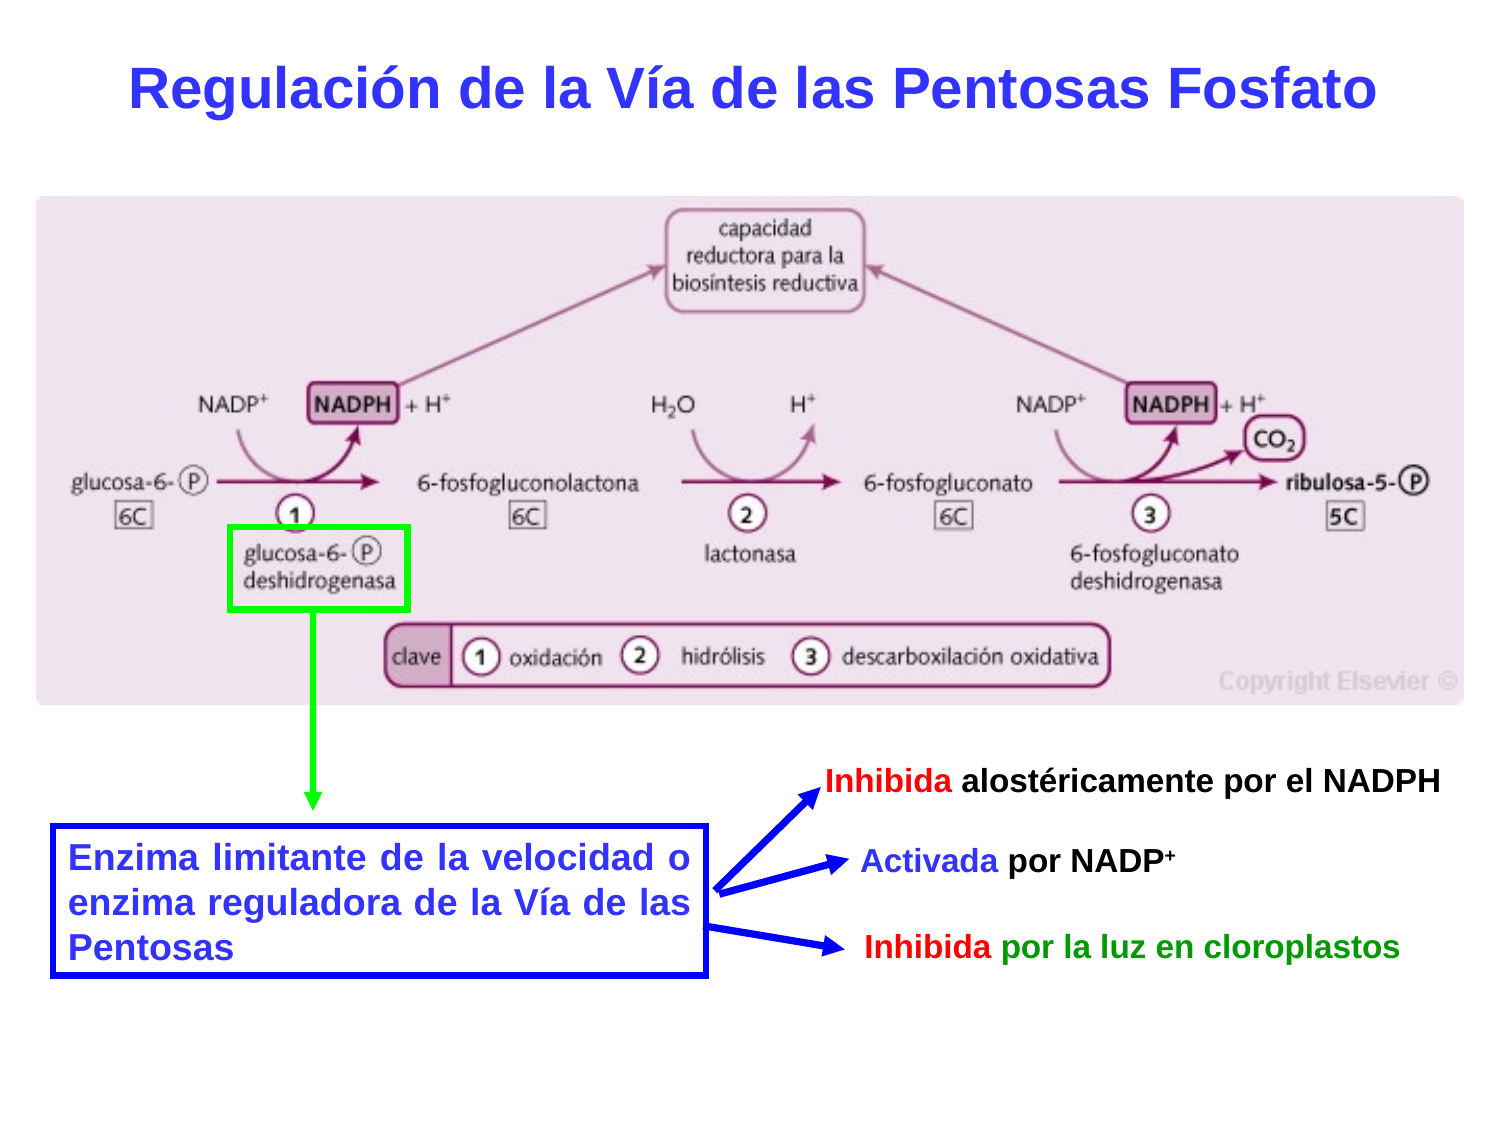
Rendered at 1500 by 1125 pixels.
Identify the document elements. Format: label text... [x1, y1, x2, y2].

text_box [702, 917, 1419, 973]
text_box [718, 831, 1193, 895]
text_box Enzima limitante de la velocidad o enzima reguladora de la Vía de las Pentosas [53, 825, 707, 976]
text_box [229, 526, 408, 811]
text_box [714, 751, 1459, 891]
picture [36, 196, 1464, 705]
text_box Regulación de la Vía de las Pentosas Fosfato [113, 42, 1395, 128]
